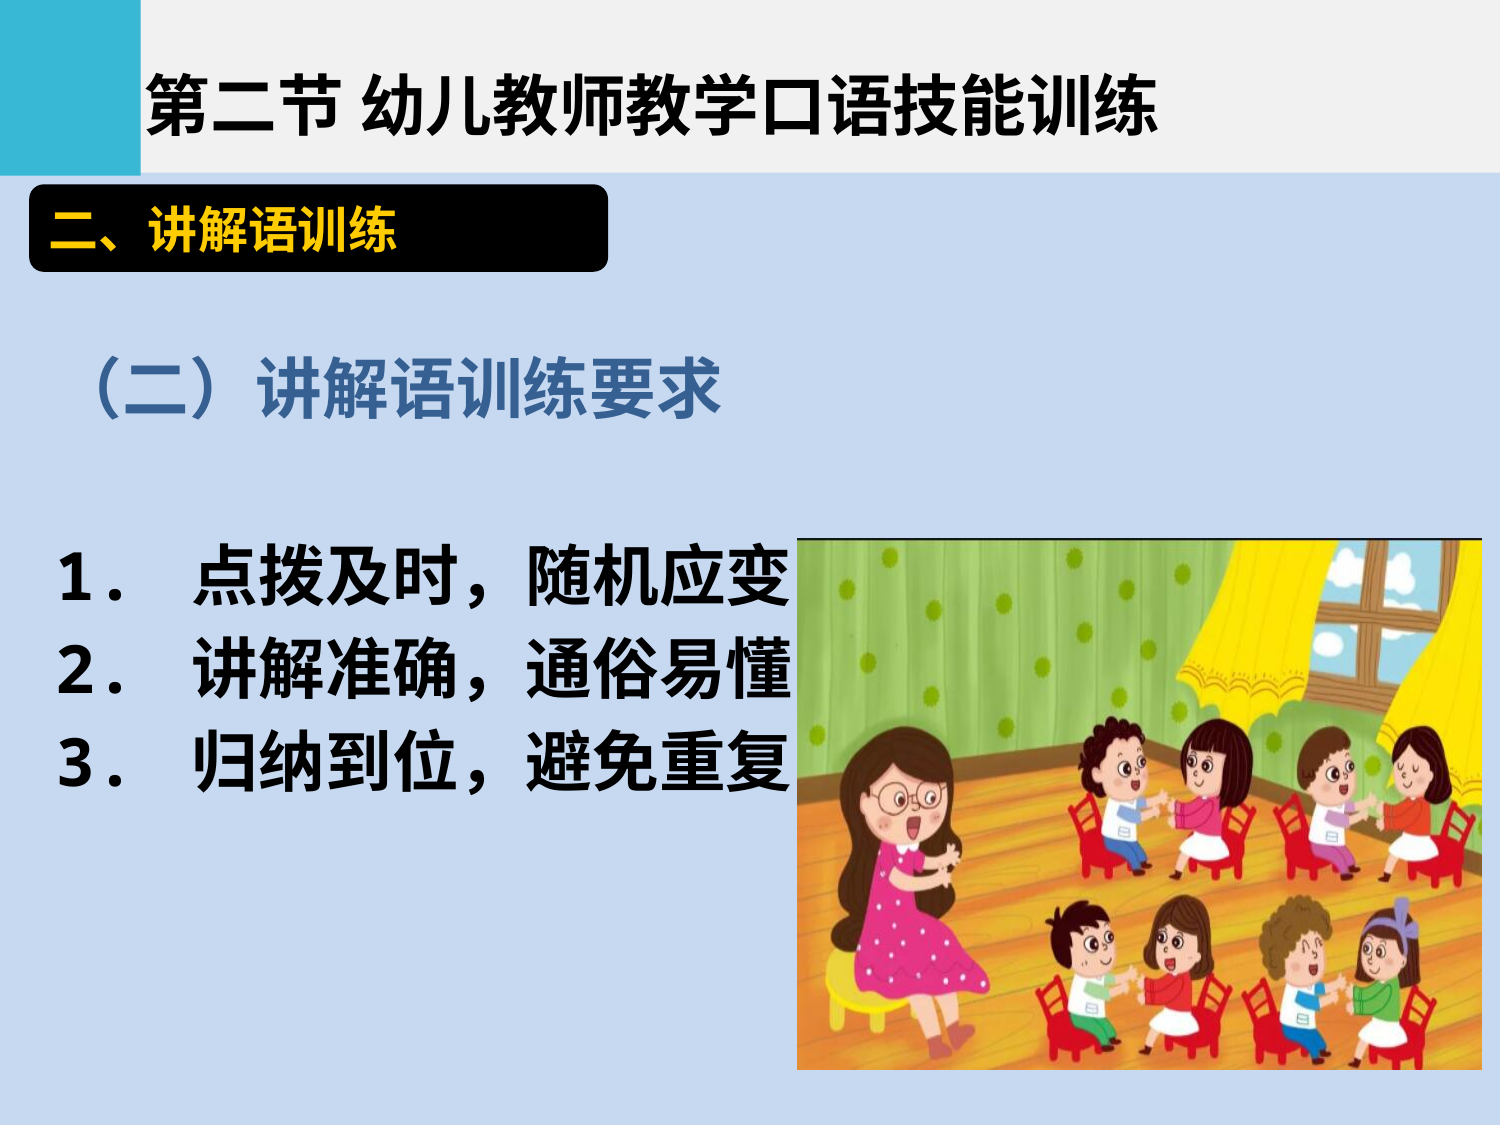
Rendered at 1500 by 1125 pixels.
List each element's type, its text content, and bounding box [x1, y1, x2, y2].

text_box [635, 81, 699, 146]
text_box 二、讲解语训练 [27, 182, 611, 274]
picture [796, 538, 1482, 1070]
text_box [0, 172, 1500, 1125]
list （二）讲解语训练要求 1. 点拨及时，随机应变 2. 讲解准确，通俗易懂 3. 归纳到位，避免重复 [40, 195, 1500, 1083]
text_box [0, 0, 141, 176]
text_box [489, 81, 540, 146]
text_box 第二节 幼儿教师教学口语技能训练 [141, 0, 1500, 172]
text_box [175, 92, 244, 148]
